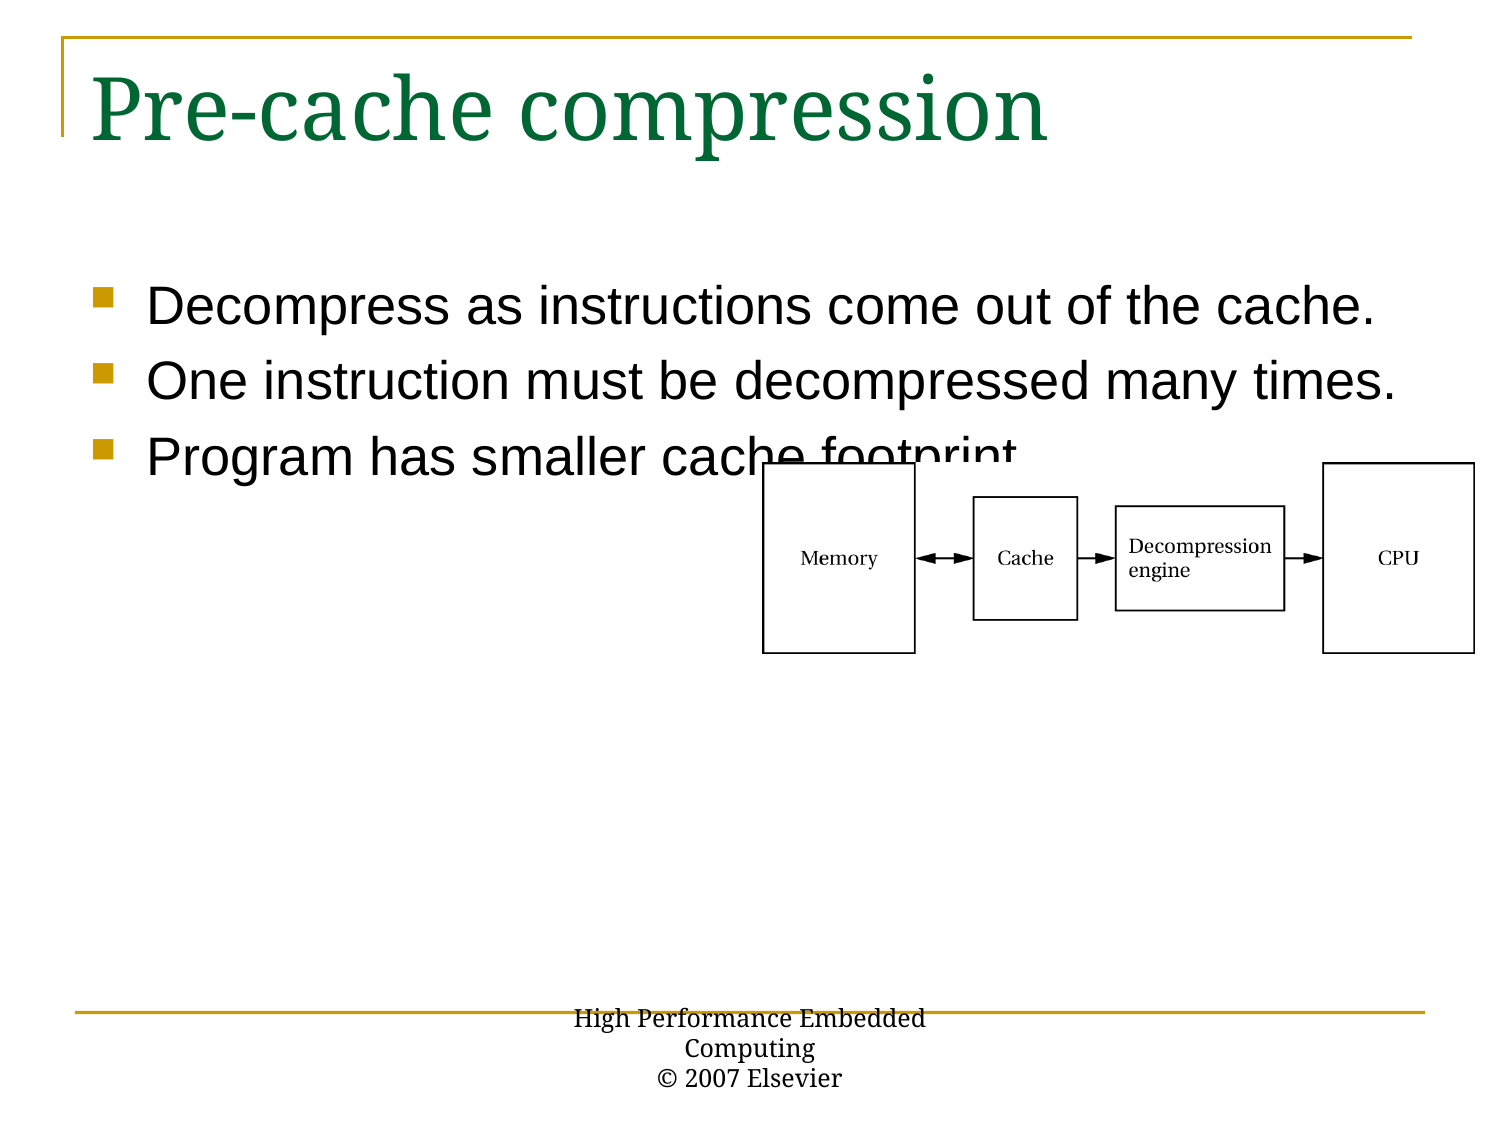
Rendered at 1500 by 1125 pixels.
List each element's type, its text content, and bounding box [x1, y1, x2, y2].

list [762, 462, 1476, 654]
list Decompress as instructions come out of the cache. One instruction must be decompressed many times. Program has smaller cache footprint. [75, 262, 1425, 1006]
title Pre-cache compression [75, 45, 1425, 233]
footer High Performance Embedded Computing © 2007 Elsevier [512, 1025, 988, 1100]
